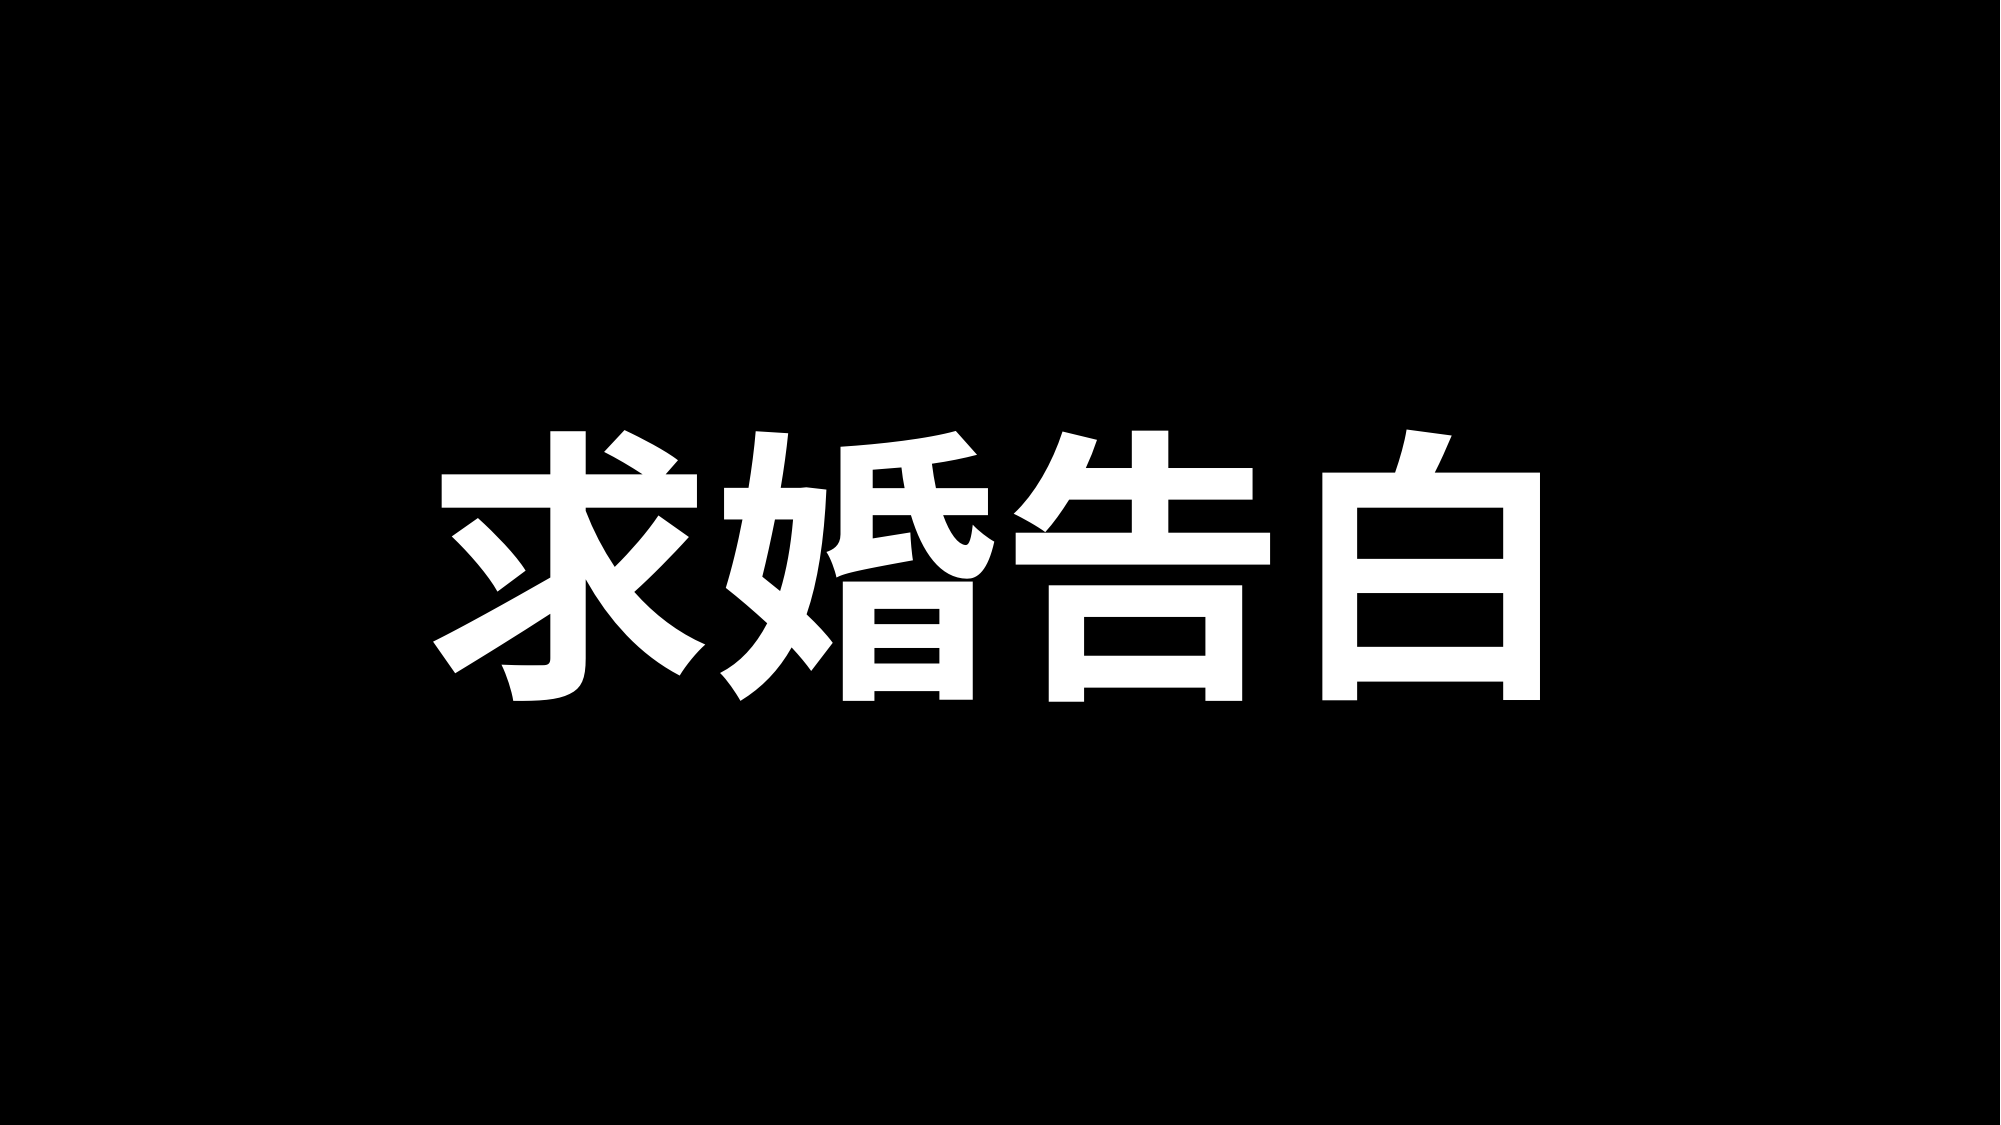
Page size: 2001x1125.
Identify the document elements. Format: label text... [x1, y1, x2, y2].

text_box 求婚告白 [325, 380, 1675, 741]
